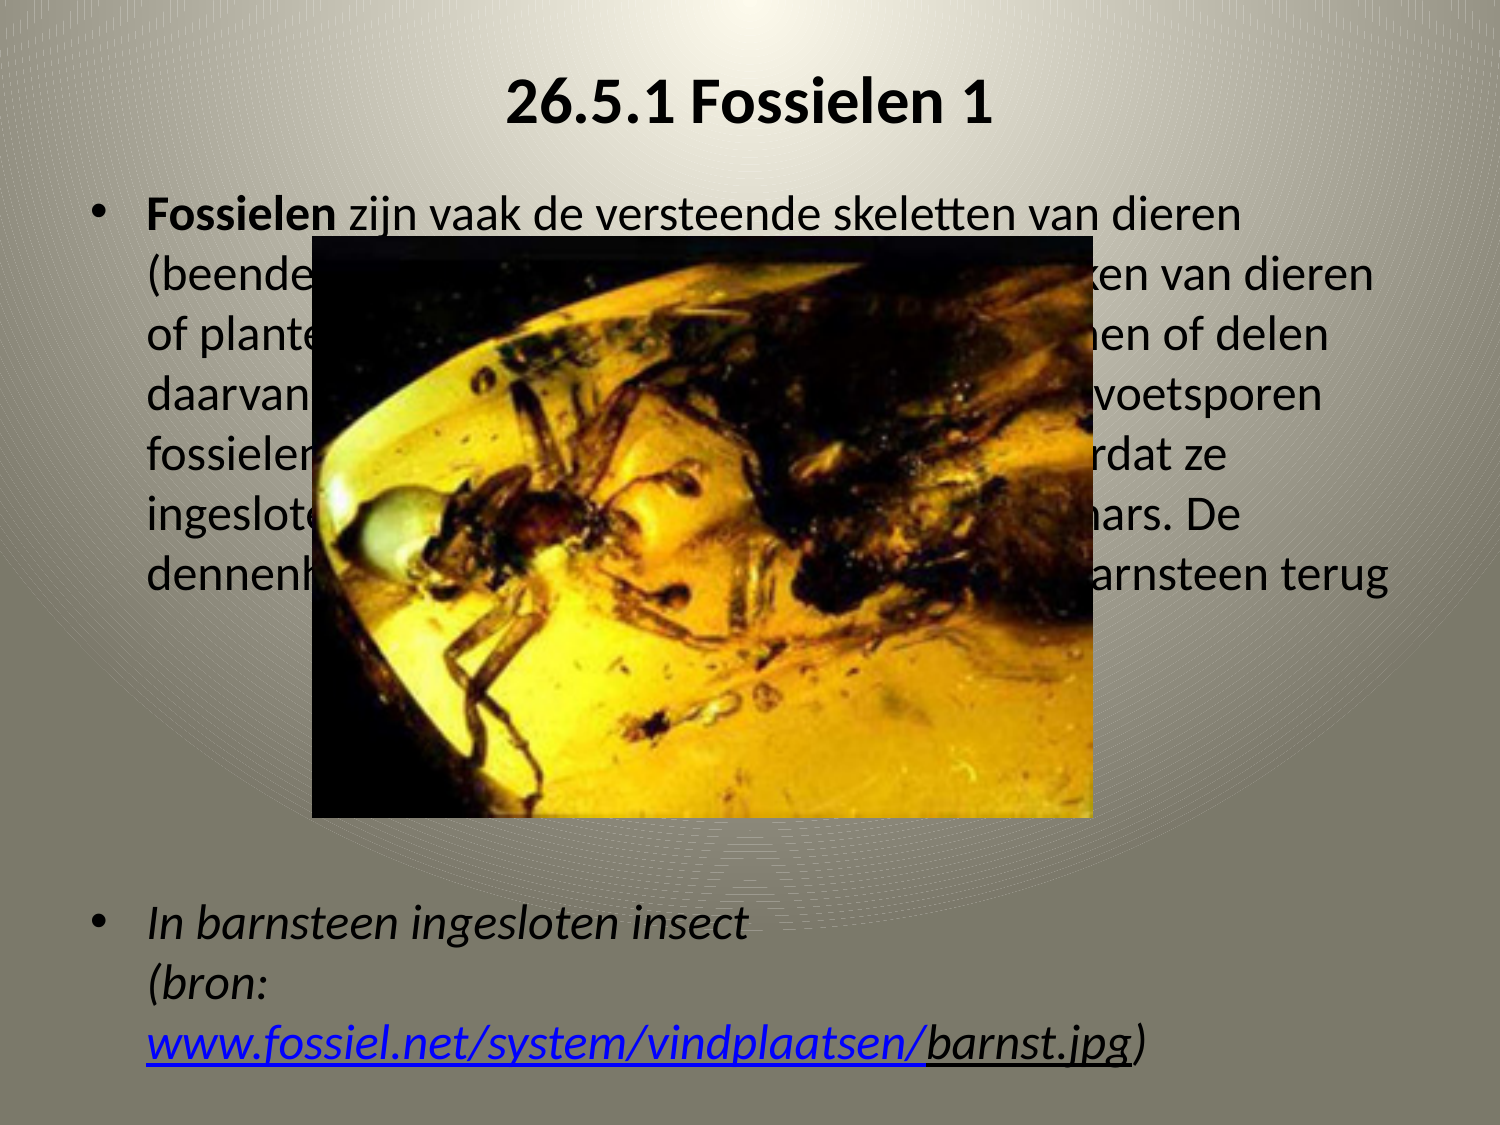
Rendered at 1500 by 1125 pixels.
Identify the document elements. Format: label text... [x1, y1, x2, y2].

title 26.5.1 Fossielen 1 [75, 45, 1425, 149]
picture [312, 236, 1093, 819]
list Fossielen zijn vaak de versteende skeletten van dieren (beenderen, schelpen), maar soms ook afdrukken van dieren of planten. Zo kunnen ook van zachte organismen of delen daarvan, zoals kwallen of bloemen of zelfs van voetsporen fossielen ontstaan. Ook ontstaan fossielen doordat ze ingesloten werden, bijvoorbeeld door dennenhars. De dennenhars wordt hard en we vinden het als barnsteen terug In barnsteen ingesloten insect (bron: www.fossiel.net/system/vindplaatsen/barnst.jpg) [75, 172, 1425, 1083]
